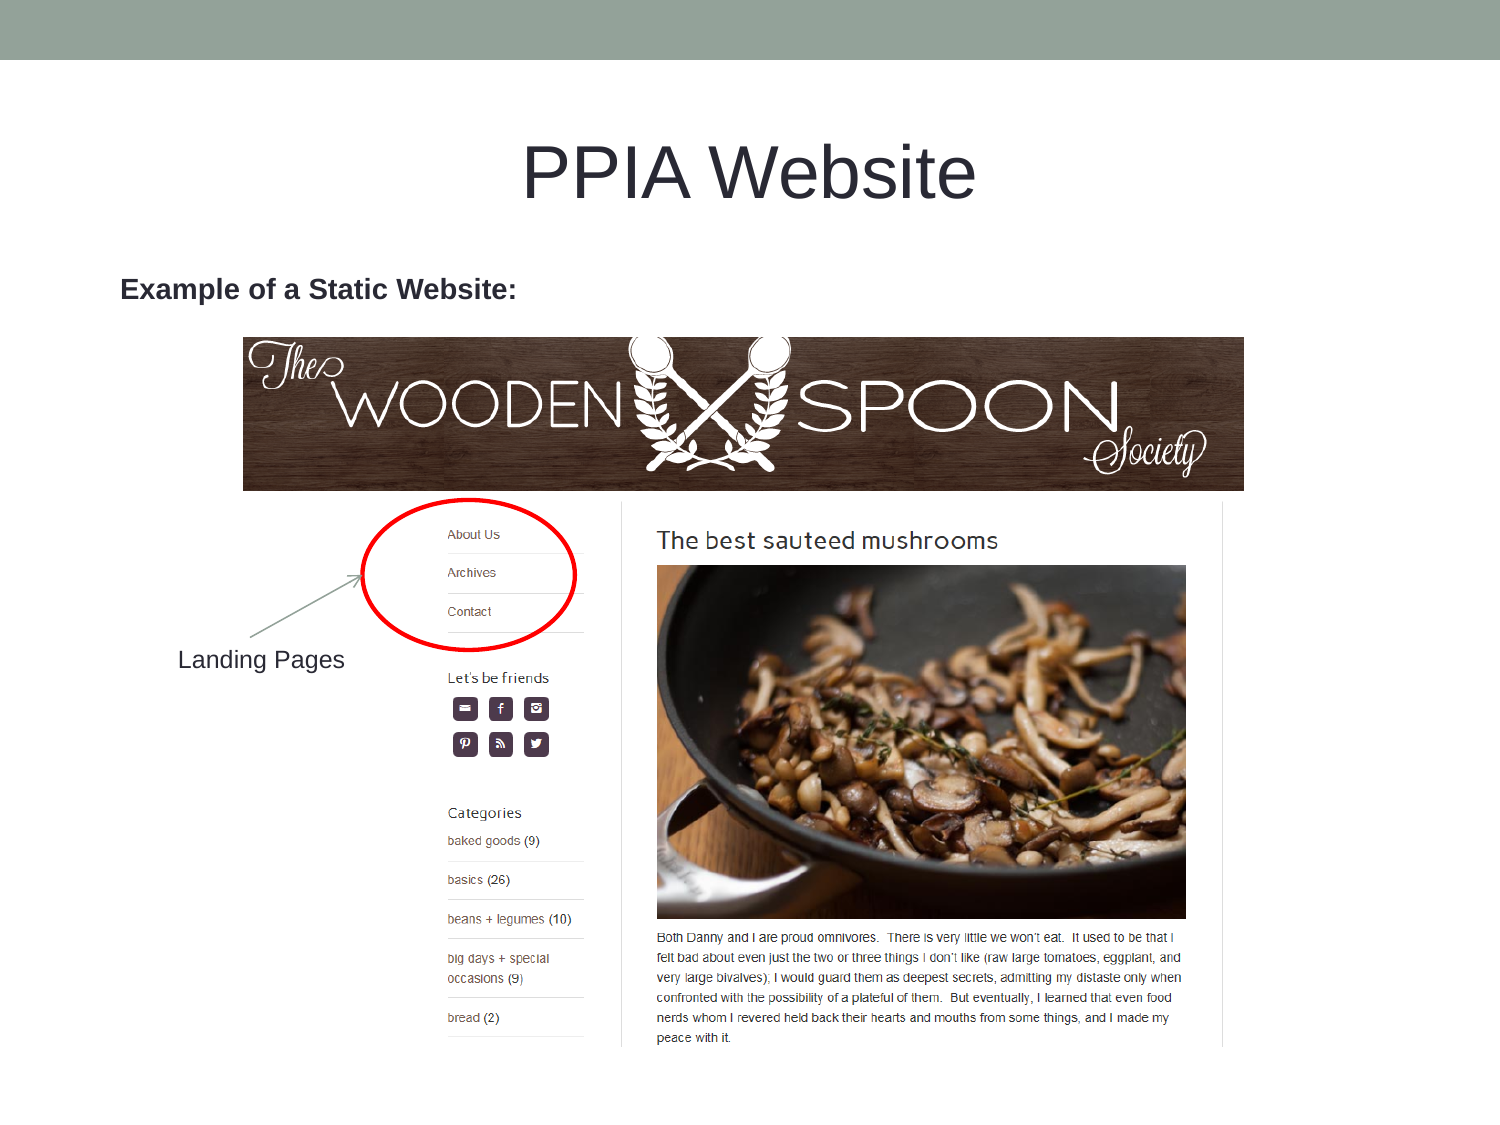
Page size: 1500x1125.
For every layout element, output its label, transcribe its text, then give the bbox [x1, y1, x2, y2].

list Example of a Static Website: [75, 262, 1425, 700]
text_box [249, 574, 363, 638]
picture [243, 337, 1244, 1048]
title PPIA Website [75, 87, 1425, 250]
text_box Landing Pages [163, 636, 240, 682]
